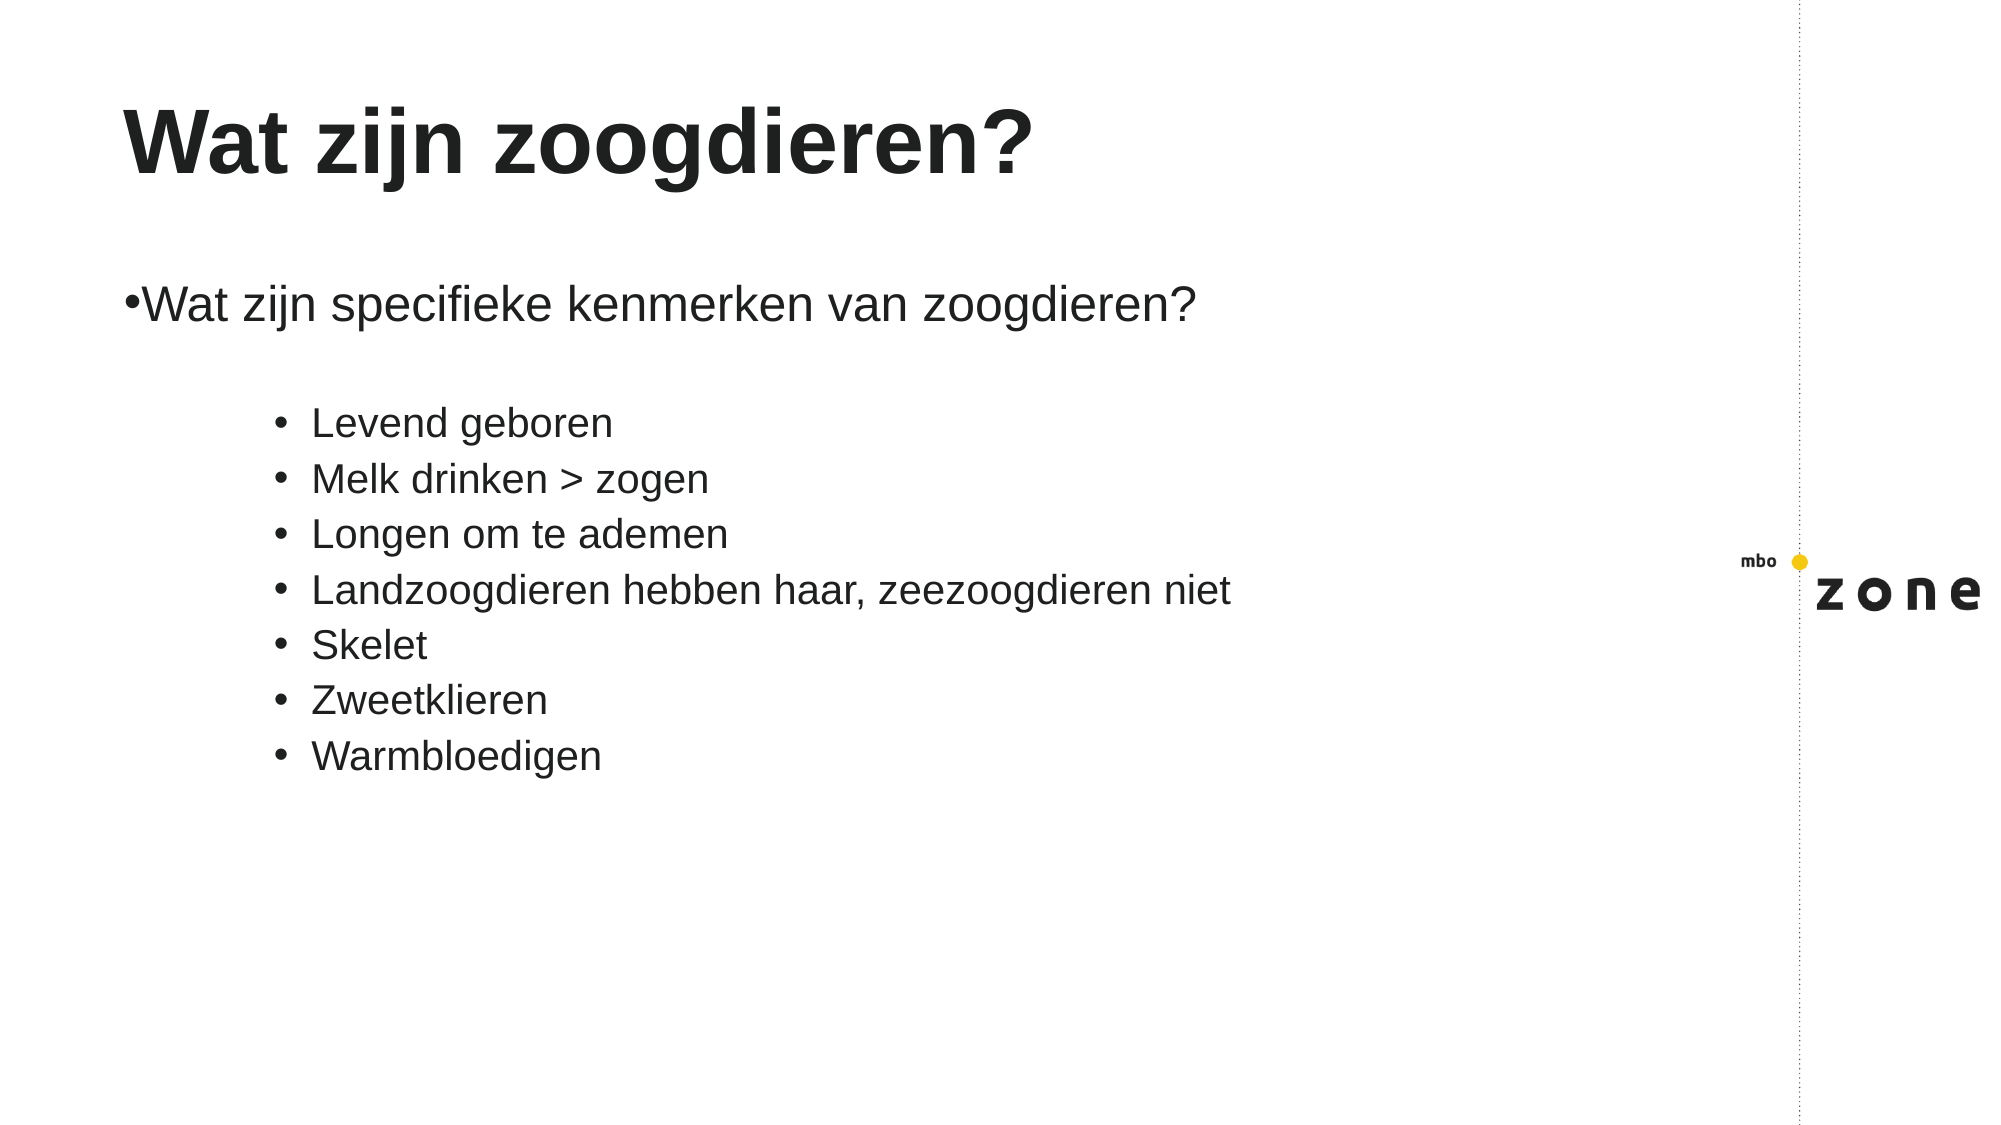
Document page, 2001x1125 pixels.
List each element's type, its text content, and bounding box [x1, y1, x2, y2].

picture [1596, 0, 2001, 1125]
title Wat zijn zoogdieren? [124, 94, 1607, 272]
list Wat zijn specifieke kenmerken van zoogdieren? Levend geboren Melk drinken > zogen Longen om te ademen Landzoogdieren hebben haar, zeezoogdieren niet Skelet Zweetklieren Warmbloedigen [124, 271, 1394, 986]
